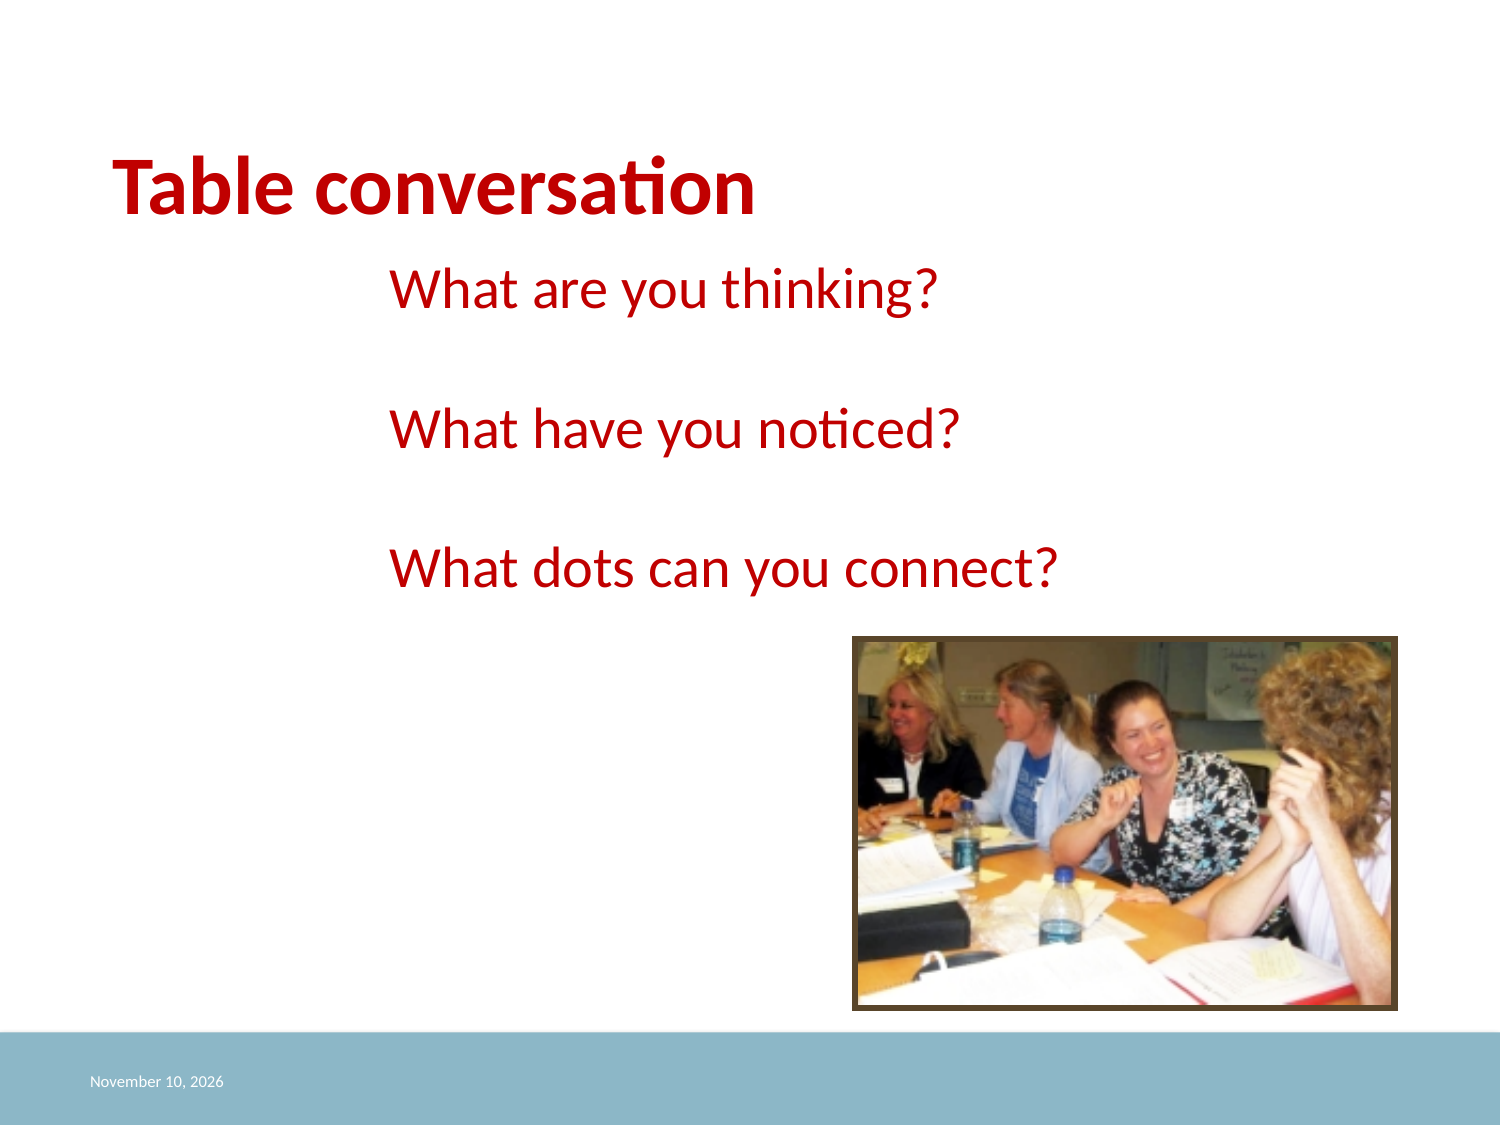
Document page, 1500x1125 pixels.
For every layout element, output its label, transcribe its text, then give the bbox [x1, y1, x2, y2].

text_box What are you thinking? What have you noticed? What dots can you connect? [374, 242, 1125, 677]
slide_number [75, 1051, 425, 1112]
title Table conversation [112, 141, 1423, 234]
picture [858, 641, 1392, 1005]
